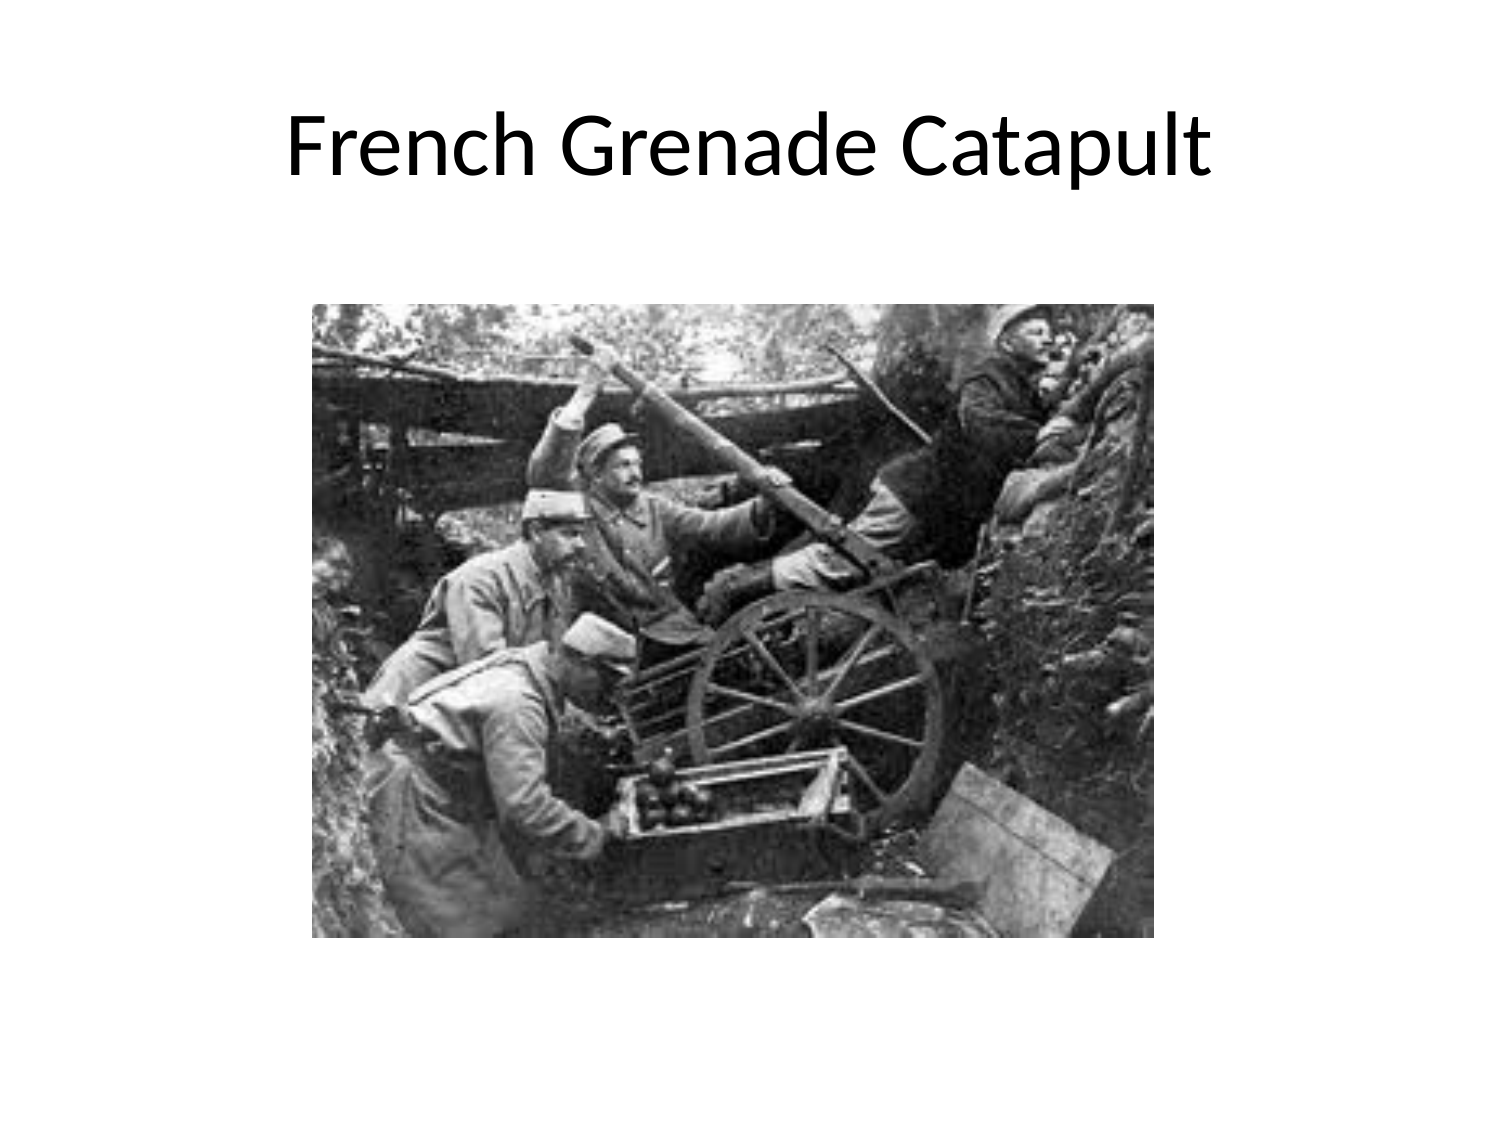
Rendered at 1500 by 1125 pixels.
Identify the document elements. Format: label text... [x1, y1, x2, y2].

title French Grenade Catapult [75, 45, 1425, 233]
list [312, 303, 1154, 938]
